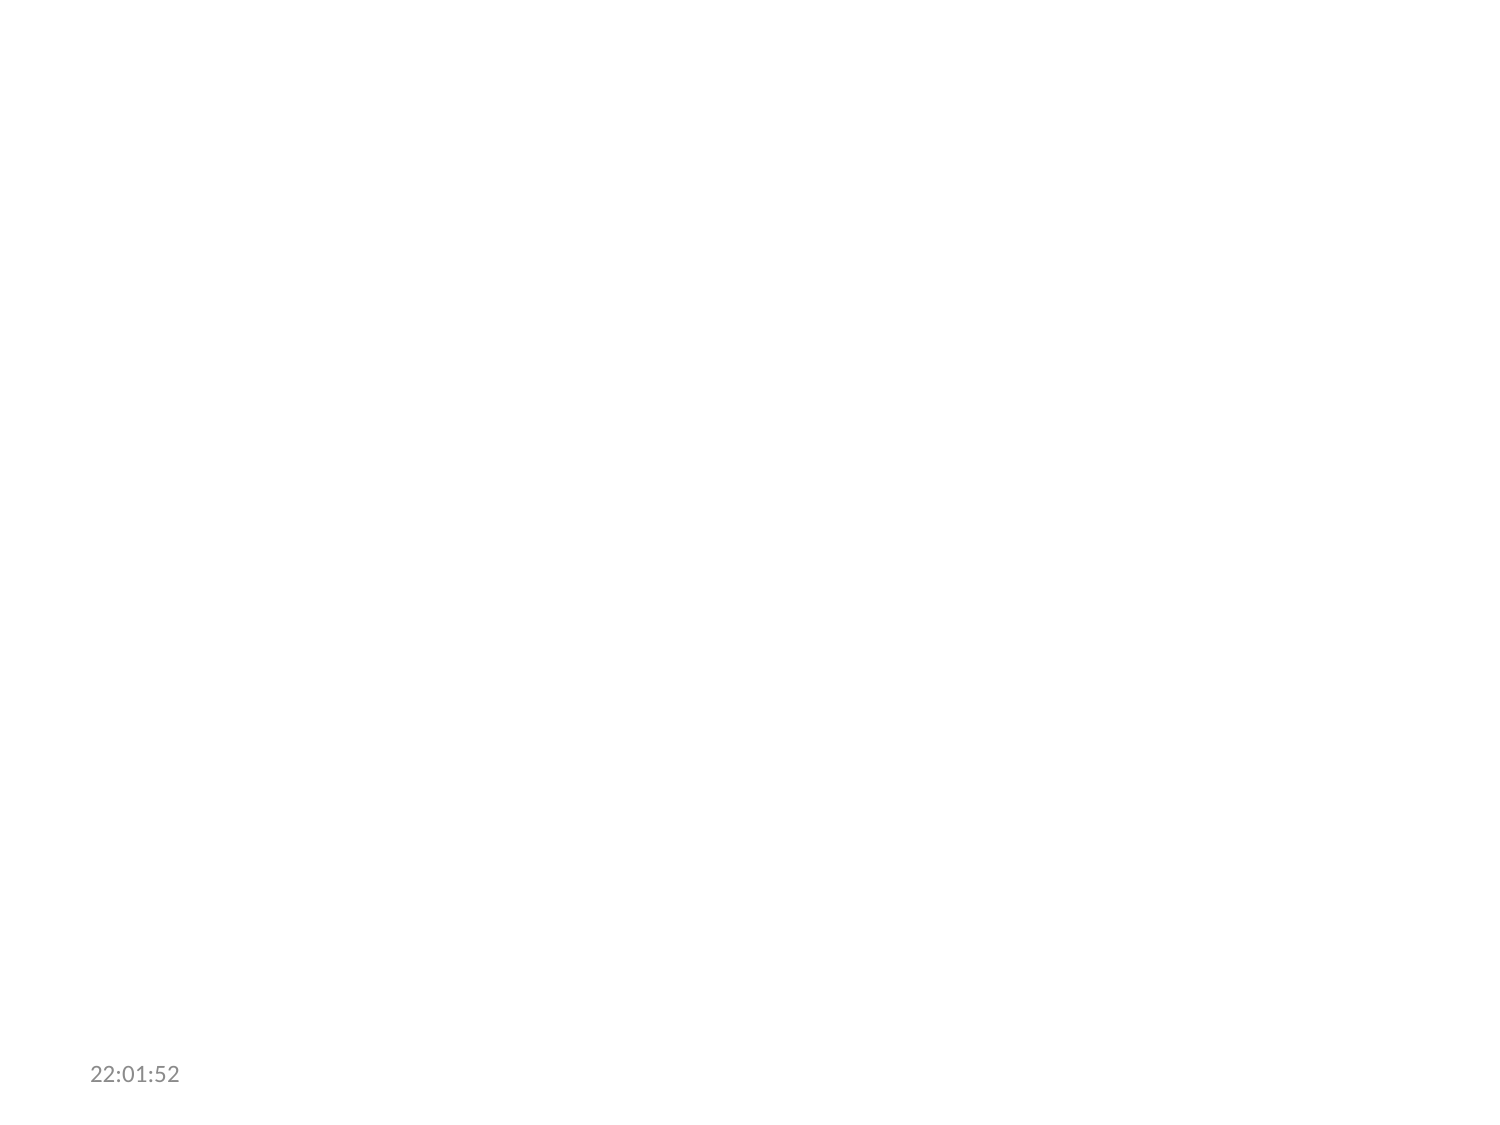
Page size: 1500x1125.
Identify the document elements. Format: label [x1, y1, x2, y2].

slide_number [75, 1042, 425, 1103]
